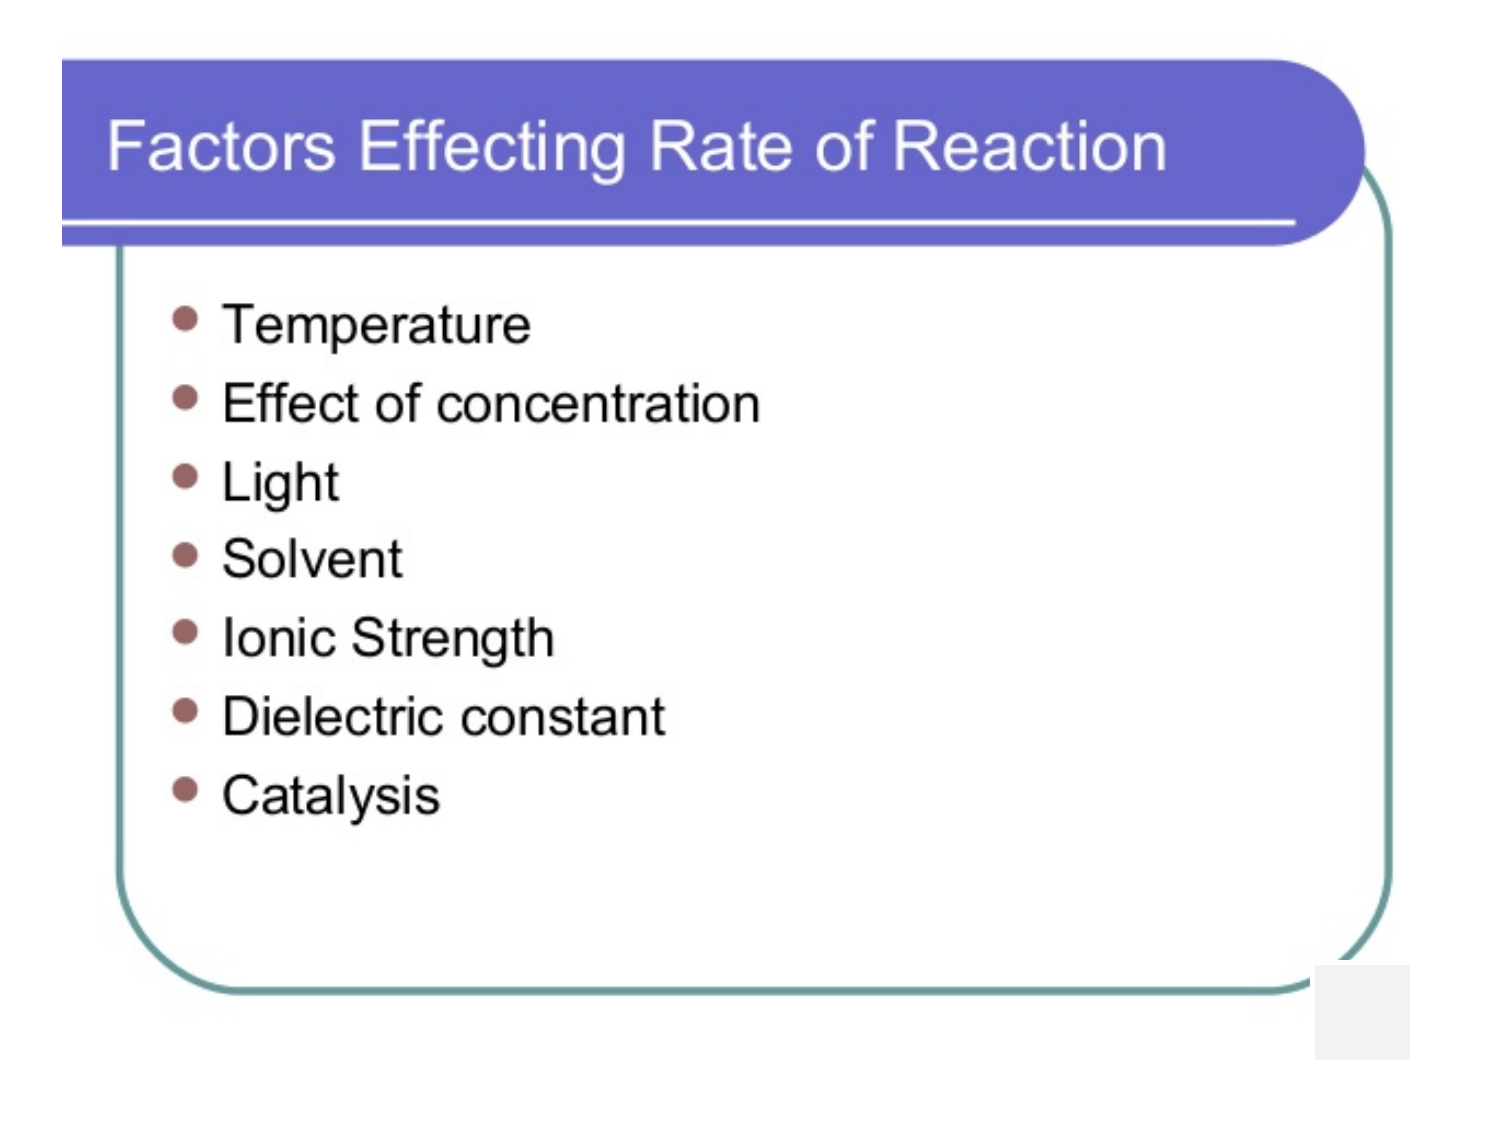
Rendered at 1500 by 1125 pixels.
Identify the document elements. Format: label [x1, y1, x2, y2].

text_box [62, 37, 1460, 1087]
